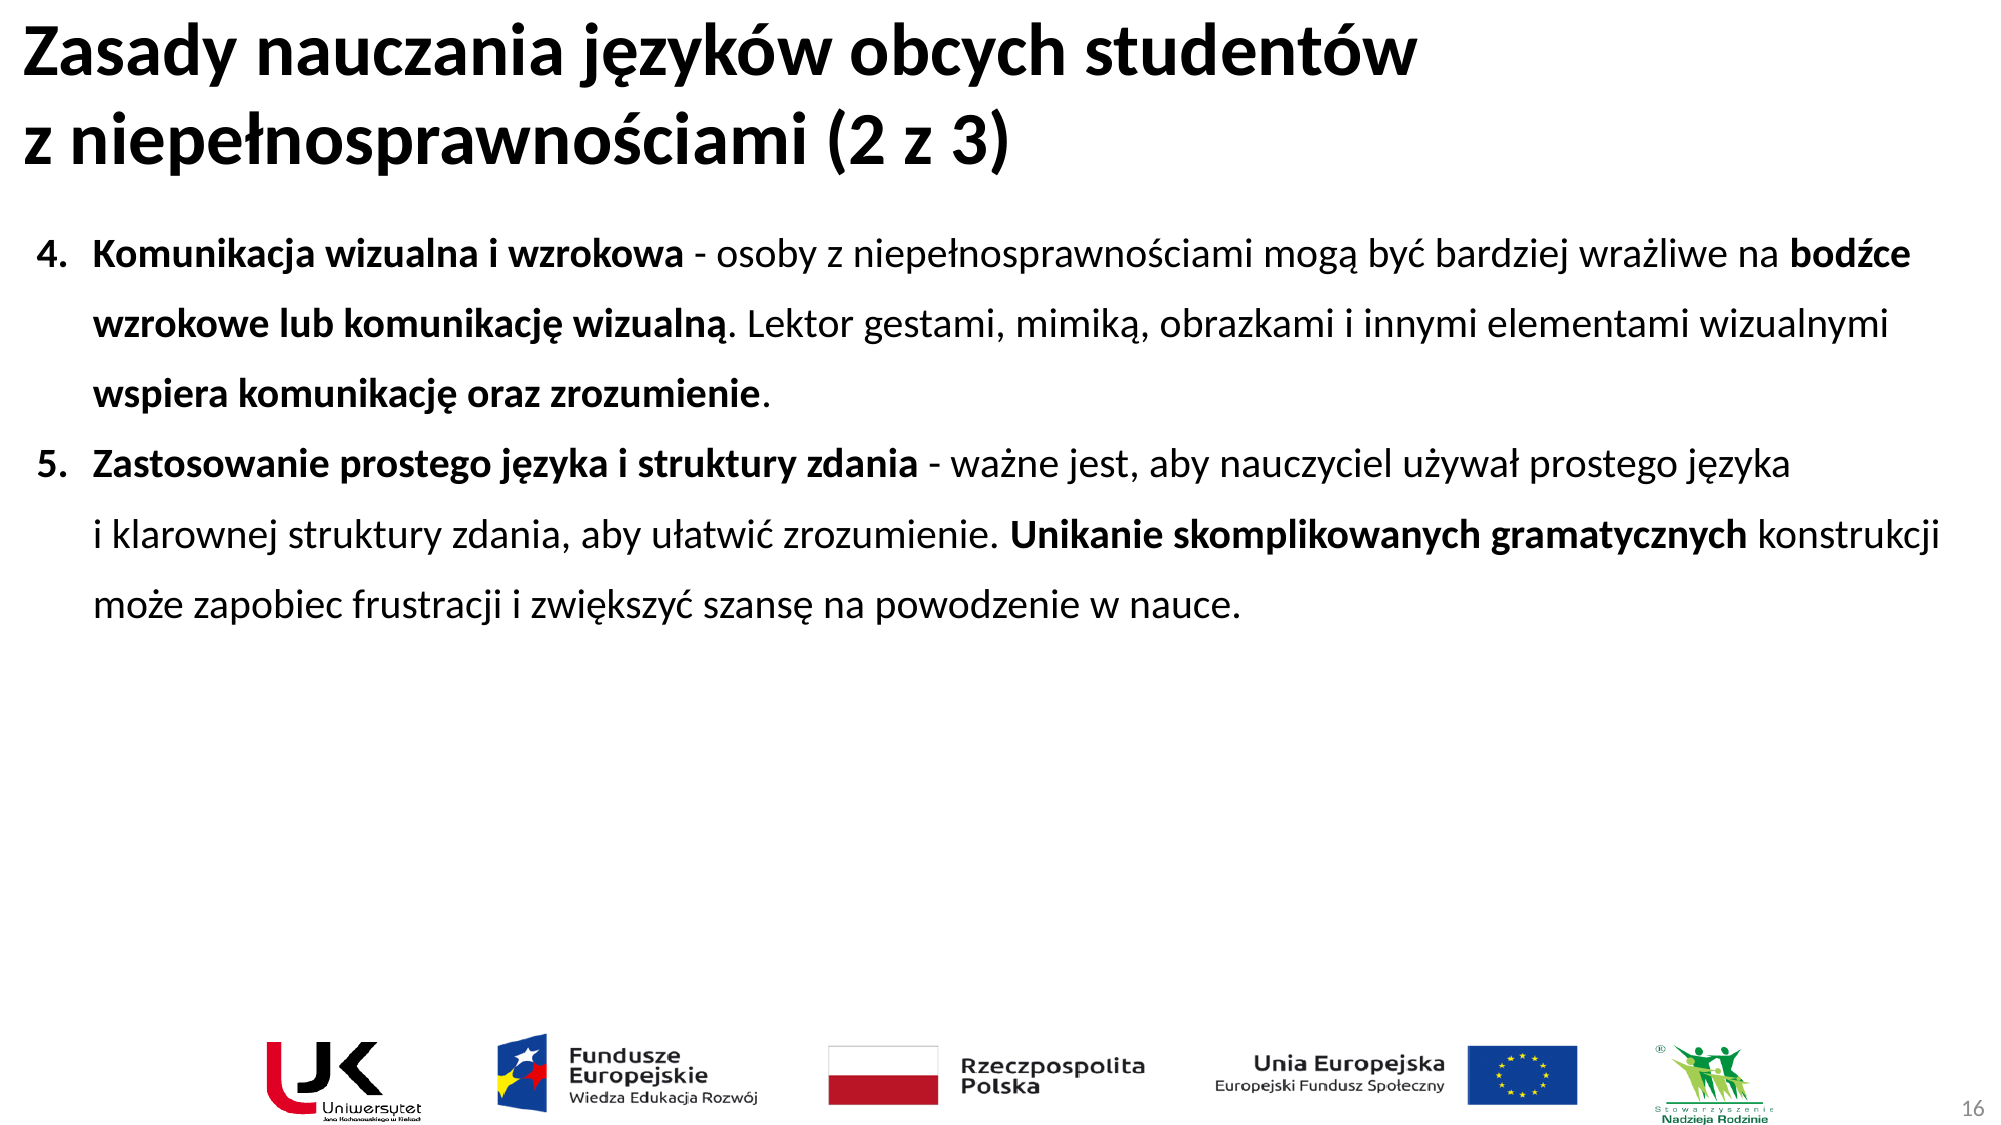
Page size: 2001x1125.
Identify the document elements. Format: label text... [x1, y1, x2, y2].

slide_number 16 [1832, 1089, 2000, 1125]
picture [1655, 1044, 1774, 1125]
list Komunikacja wizualna i wzrokowa - osoby z niepełnosprawnościami mogą być bardziej wrażliwe na bodźce wzrokowe lub komunikację wizualną. Lektor gestami, mimiką, obrazkami i innymi elementami wizualnymi wspiera komunikację oraz zrozumienie. Zastosowanie prostego języka i struktury zdania - ważne jest, aby nauczyciel używał prostego języka i klarownej struktury zdania, aby ułatwić zrozumienie. Unikanie skomplikowanych gramatycznych konstrukcji może zapobiec frustracji i zwiększyć szansę na powodzenie w nauce. [36, 205, 1978, 666]
picture [266, 1042, 421, 1122]
title Zasady nauczania języków obcych studentów z niepełnosprawnościami (2 z 3) [23, 0, 1887, 192]
picture [463, 1004, 1613, 1125]
